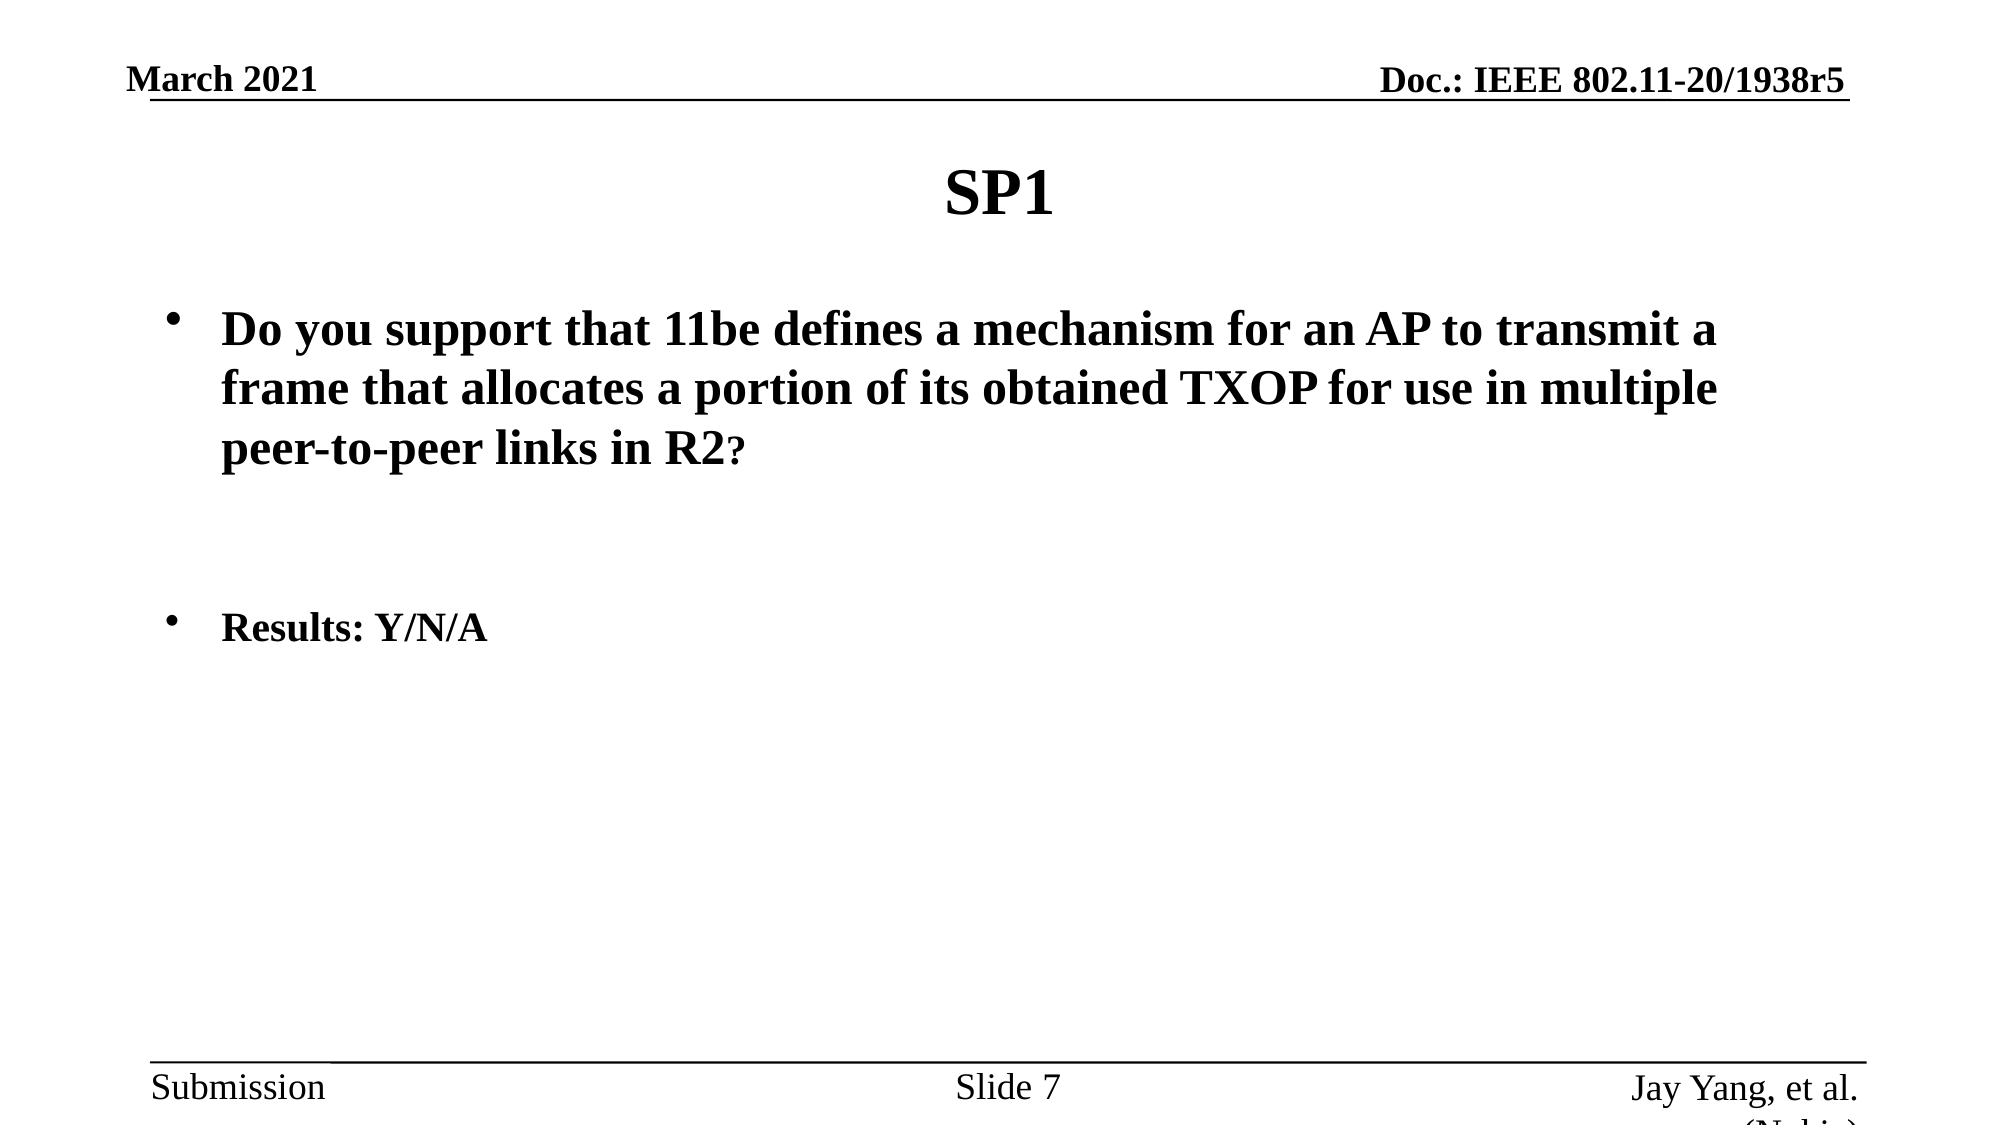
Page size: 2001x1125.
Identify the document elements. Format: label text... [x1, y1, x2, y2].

slide_number Slide 7 [942, 1061, 1075, 1108]
footer Jay Yang, et al. (Nokia) [1585, 1062, 1860, 1109]
list Do you support that 11be defines a mechanism for an AP to transmit a frame that allocates a portion of its obtained TXOP for use in multiple peer-to-peer links in R2? Results: Y/N/A [149, 287, 1851, 1038]
title SP1 [149, 112, 1851, 263]
